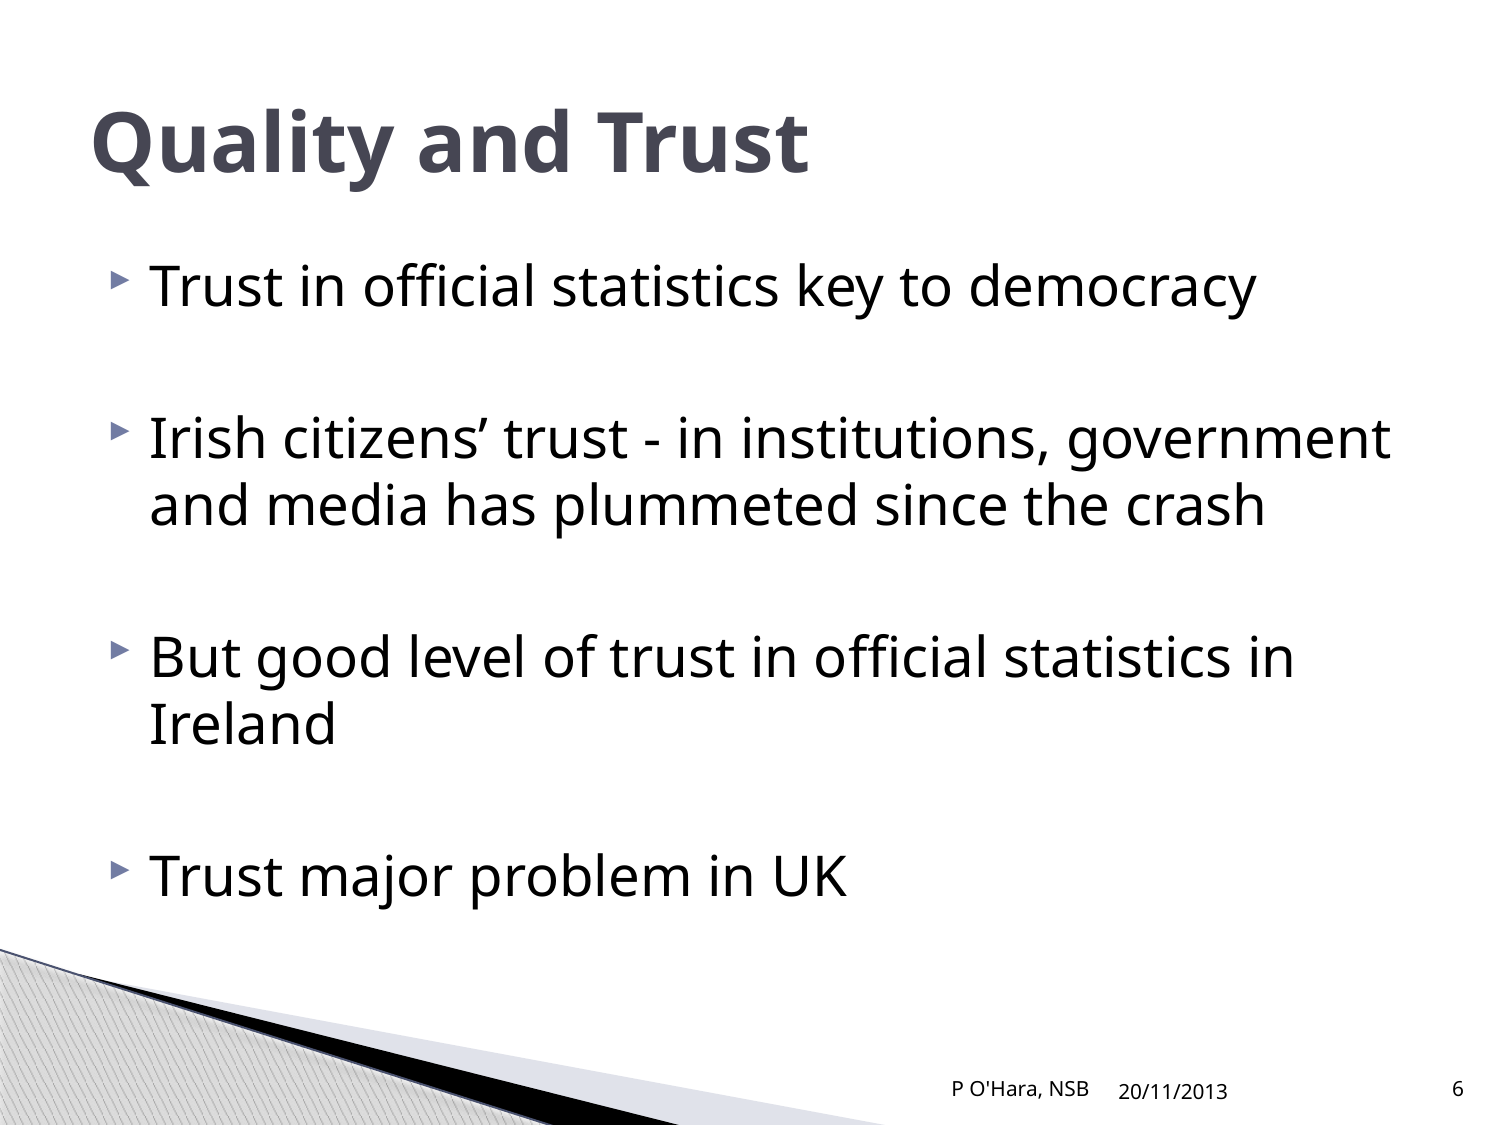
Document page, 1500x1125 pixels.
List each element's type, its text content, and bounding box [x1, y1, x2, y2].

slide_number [1105, 1051, 1418, 1112]
title Quality and Trust [75, 45, 1425, 233]
footer P O'Hara, NSB [718, 1051, 1105, 1112]
slide_number 6 [1418, 1051, 1479, 1112]
list Trust in official statistics key to democracy Irish citizens’ trust - in institutions, government and media has plummeted since the crash But good level of trust in official statistics in Ireland Trust major problem in UK [75, 243, 1425, 986]
